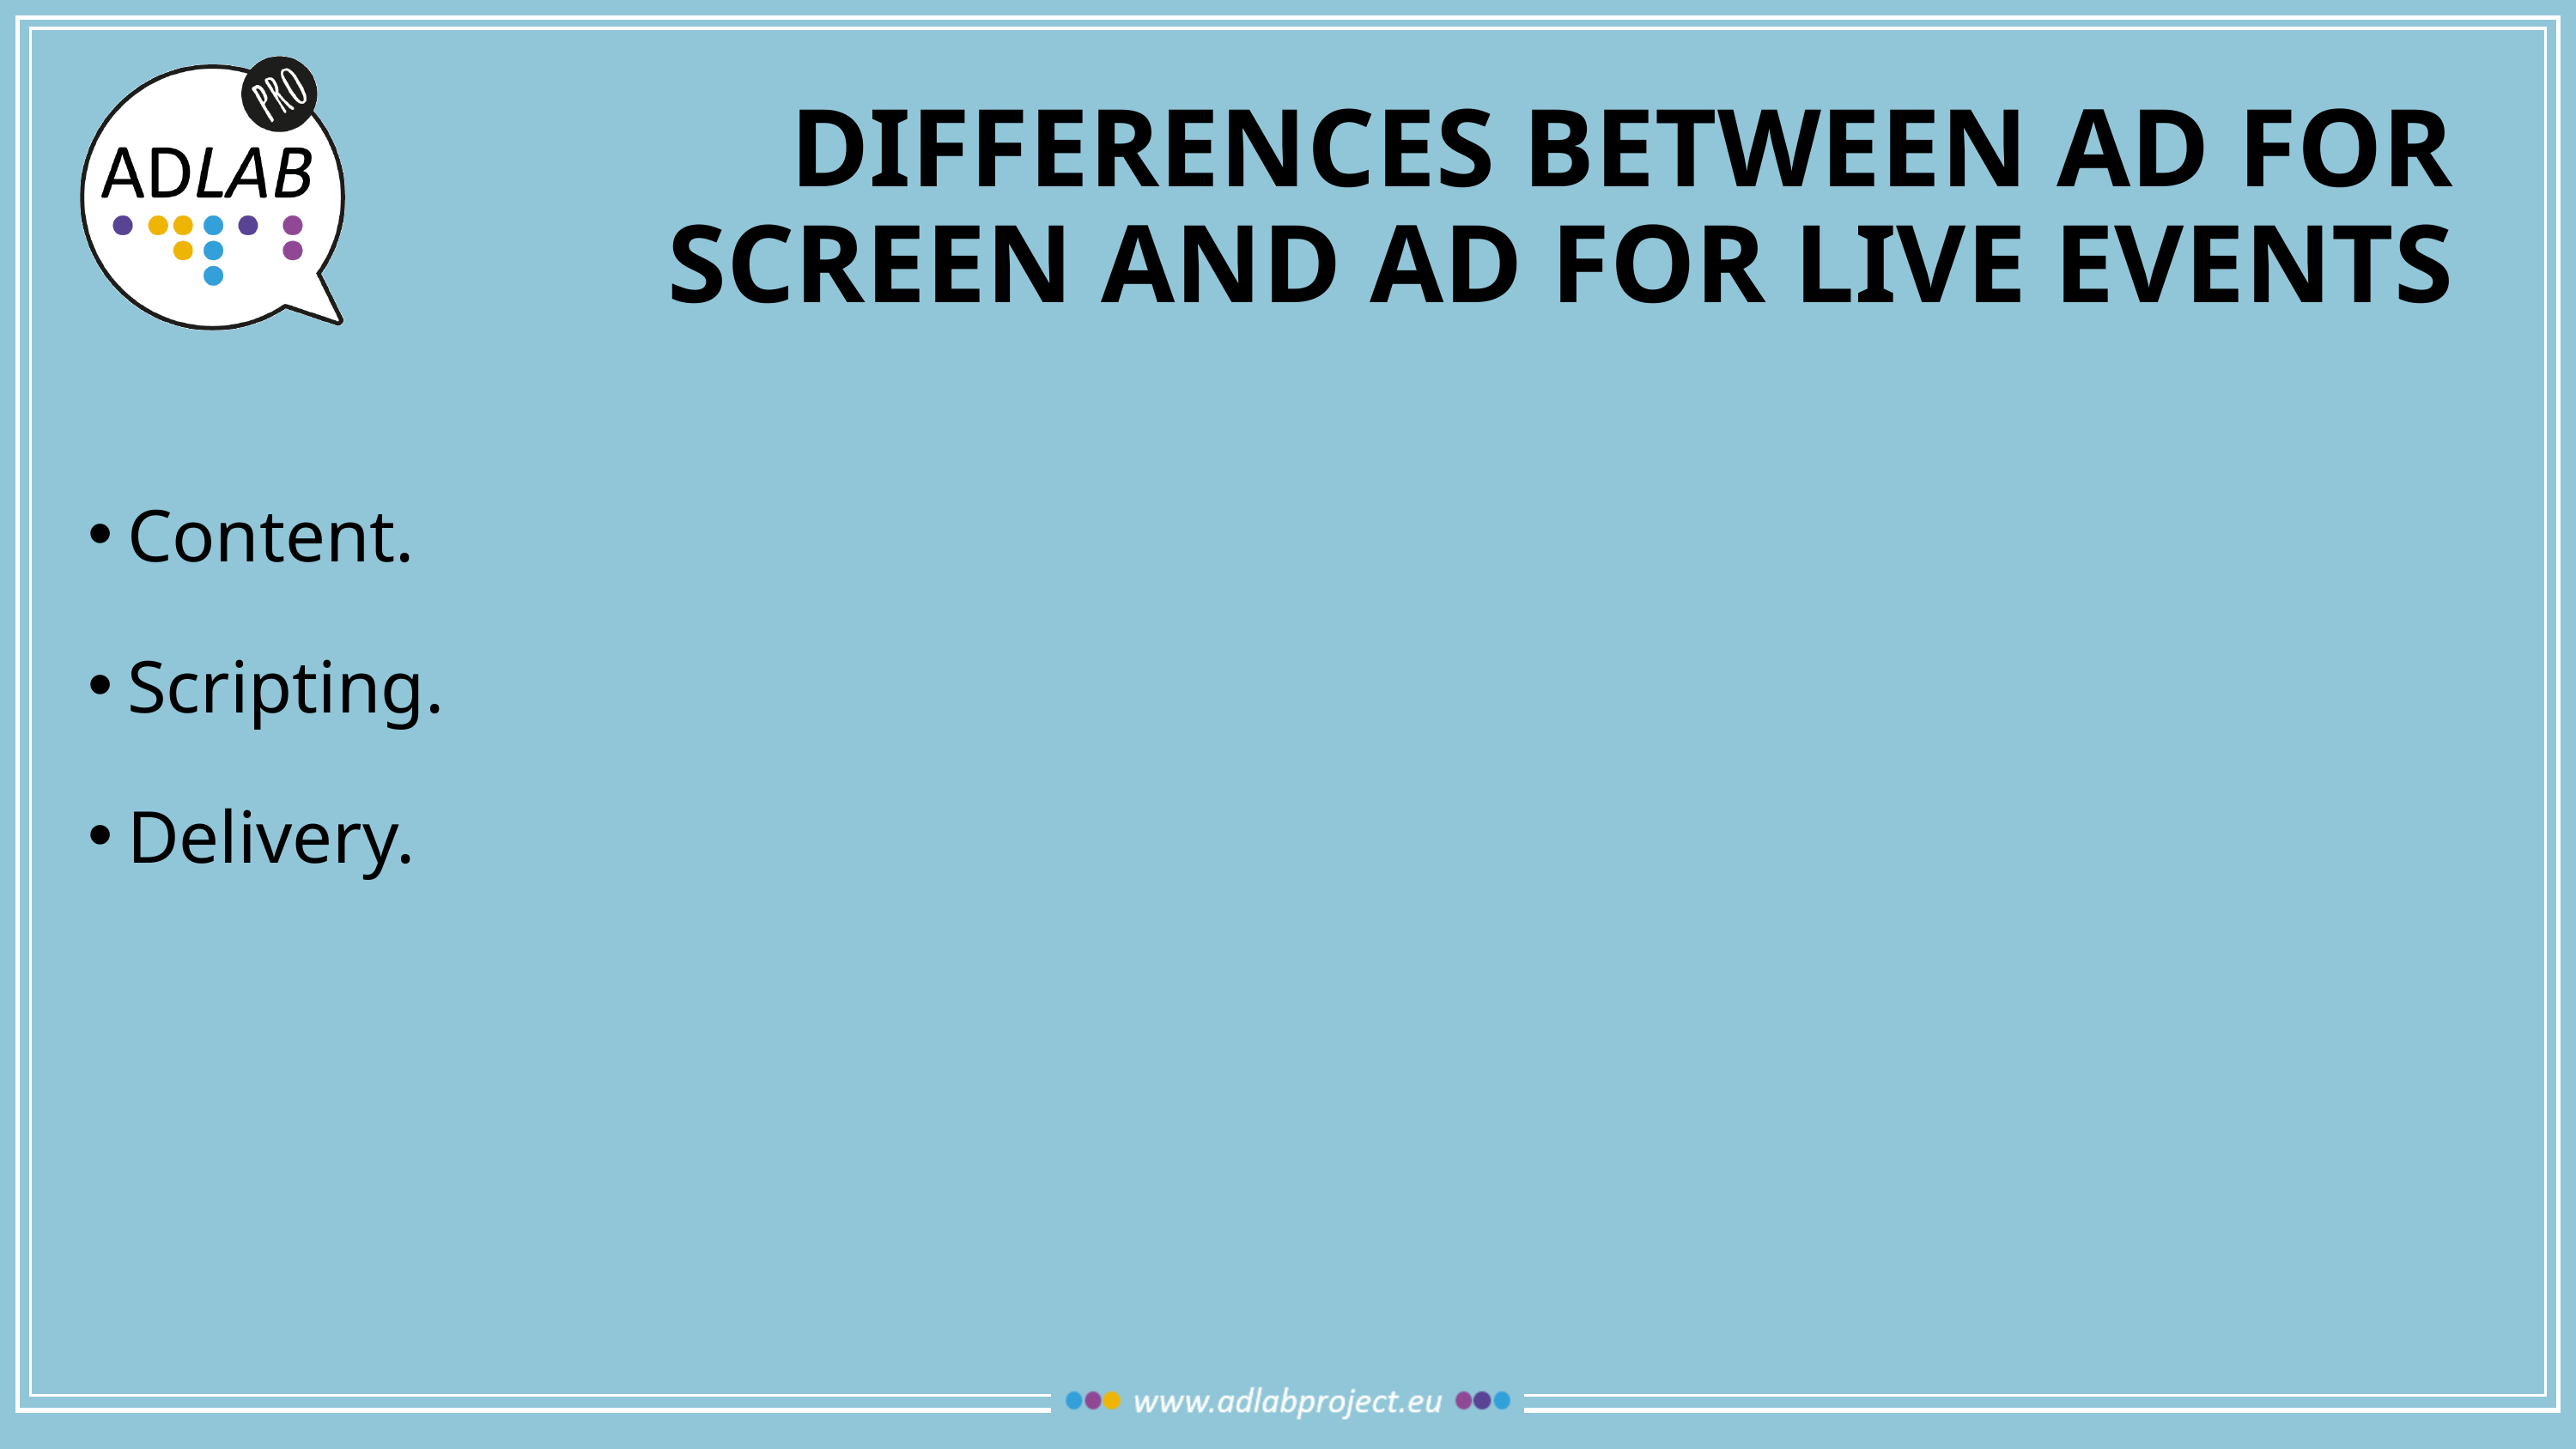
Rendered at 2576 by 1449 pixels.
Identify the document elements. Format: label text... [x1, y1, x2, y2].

title Differences between AD for Screen and AD for Live events [384, 70, 2467, 351]
picture [72, 49, 353, 330]
picture [1051, 1378, 1524, 1429]
list Content. Scripting. Delivery. [75, 440, 2501, 1122]
